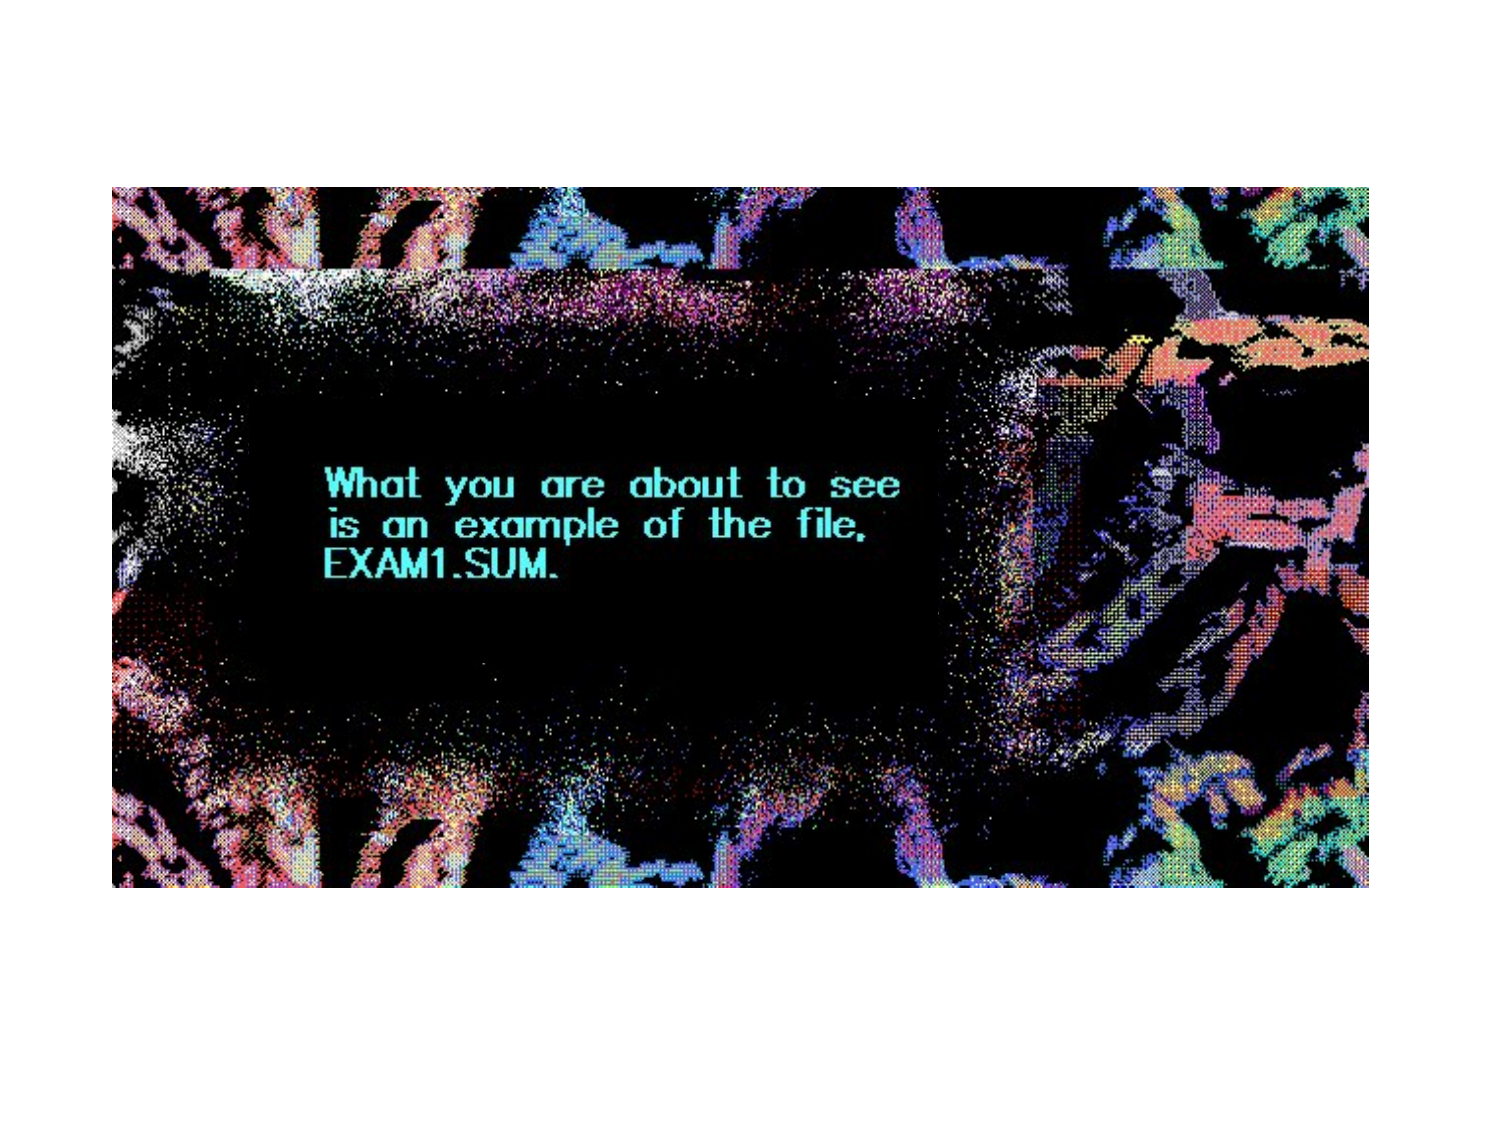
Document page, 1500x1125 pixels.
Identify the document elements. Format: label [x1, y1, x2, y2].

picture [112, 187, 1370, 888]
